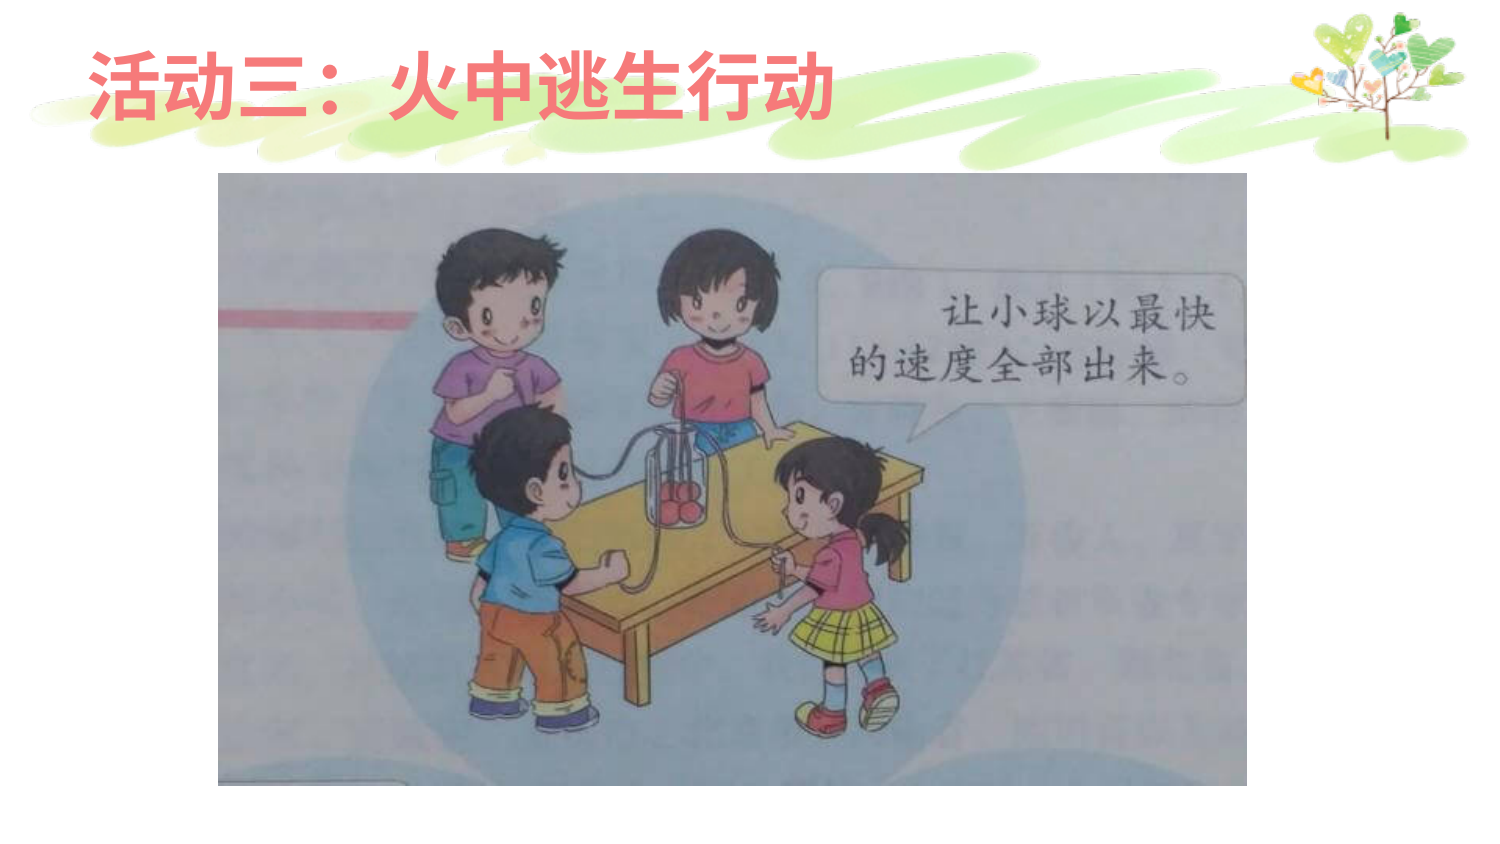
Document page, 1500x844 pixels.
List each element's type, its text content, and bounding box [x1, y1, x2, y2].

picture [0, 0, 1500, 786]
title 活动三：火中逃生行动 [75, 33, 1425, 136]
